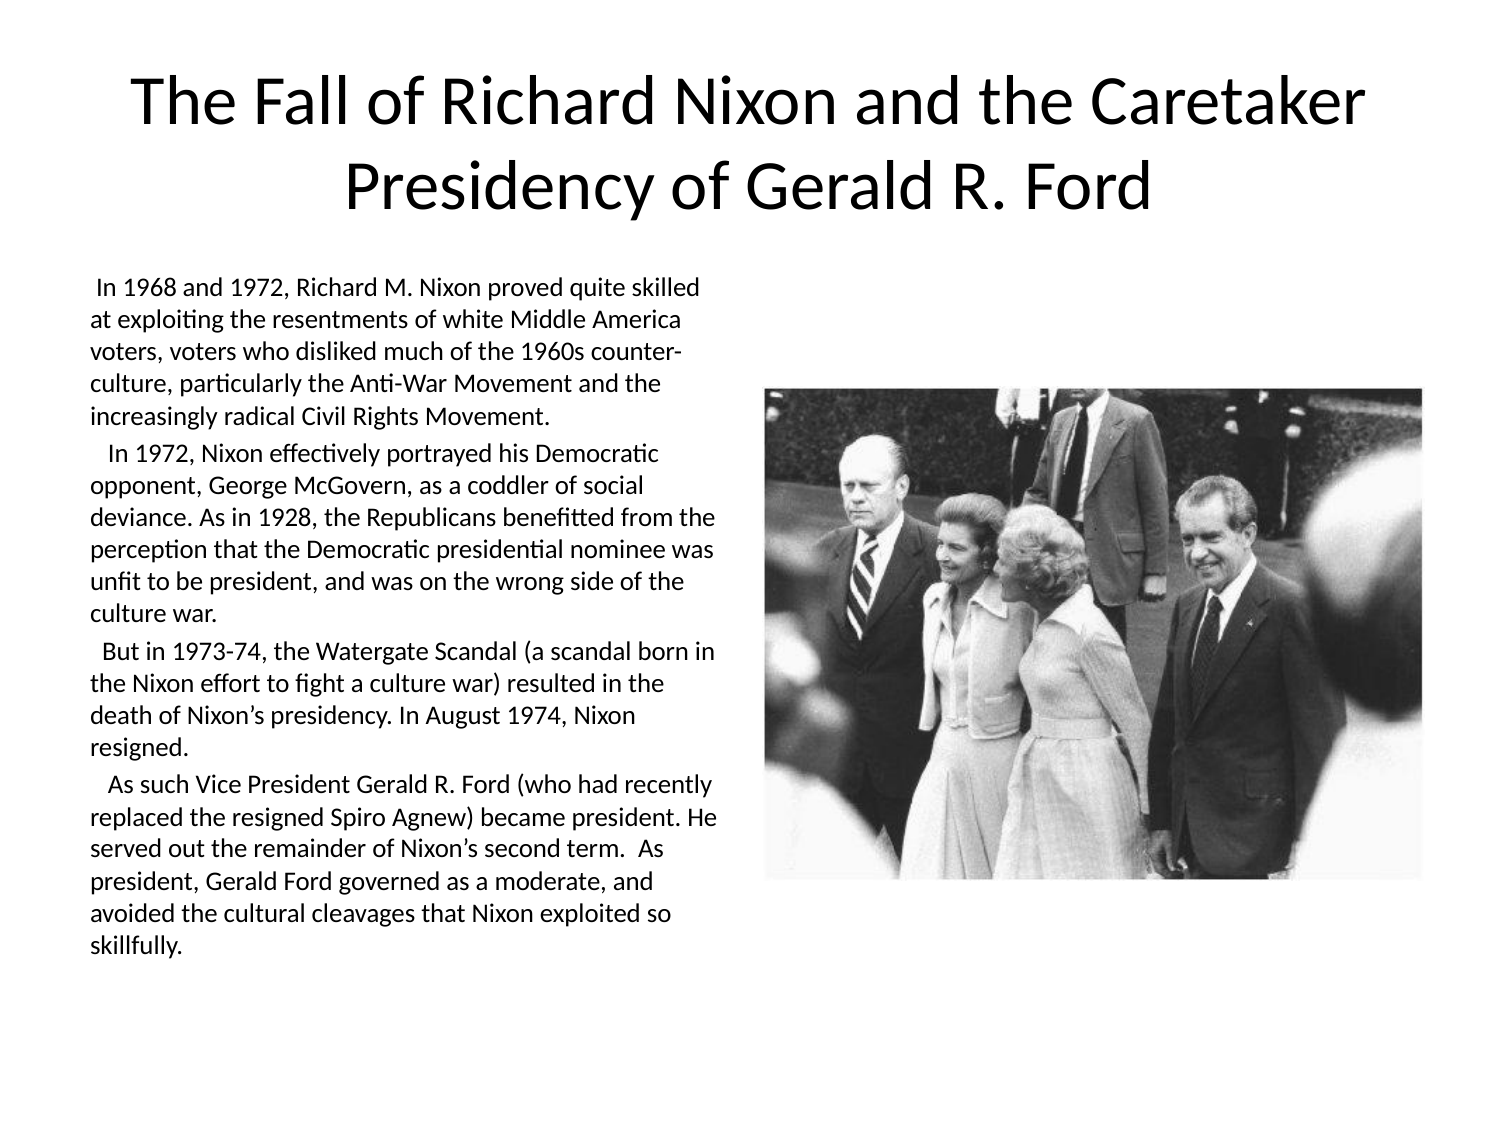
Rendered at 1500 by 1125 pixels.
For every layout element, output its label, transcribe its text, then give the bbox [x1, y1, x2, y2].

list In 1968 and 1972, Richard M. Nixon proved quite skilled at exploiting the resentments of white Middle America voters, voters who disliked much of the 1960s counter-culture, particularly the Anti-War Movement and the increasingly radical Civil Rights Movement. In 1972, Nixon effectively portrayed his Democratic opponent, George McGovern, as a coddler of social deviance. As in 1928, the Republicans benefitted from the perception that the Democratic presidential nominee was unfit to be president, and was on the wrong side of the culture war. But in 1973-74, the Watergate Scandal (a scandal born in the Nixon effort to fight a culture war) resulted in the death of Nixon’s presidency. In August 1974, Nixon resigned. As such Vice President Gerald R. Ford (who had recently replaced the resigned Spiro Agnew) became president. He served out the remainder of Nixon’s second term. As president, Gerald Ford governed as a moderate, and avoided the cultural cleavages that Nixon exploited so skillfully. [75, 262, 738, 1005]
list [762, 262, 1426, 1006]
title The Fall of Richard Nixon and the Caretaker Presidency of Gerald R. Ford [75, 45, 1425, 233]
